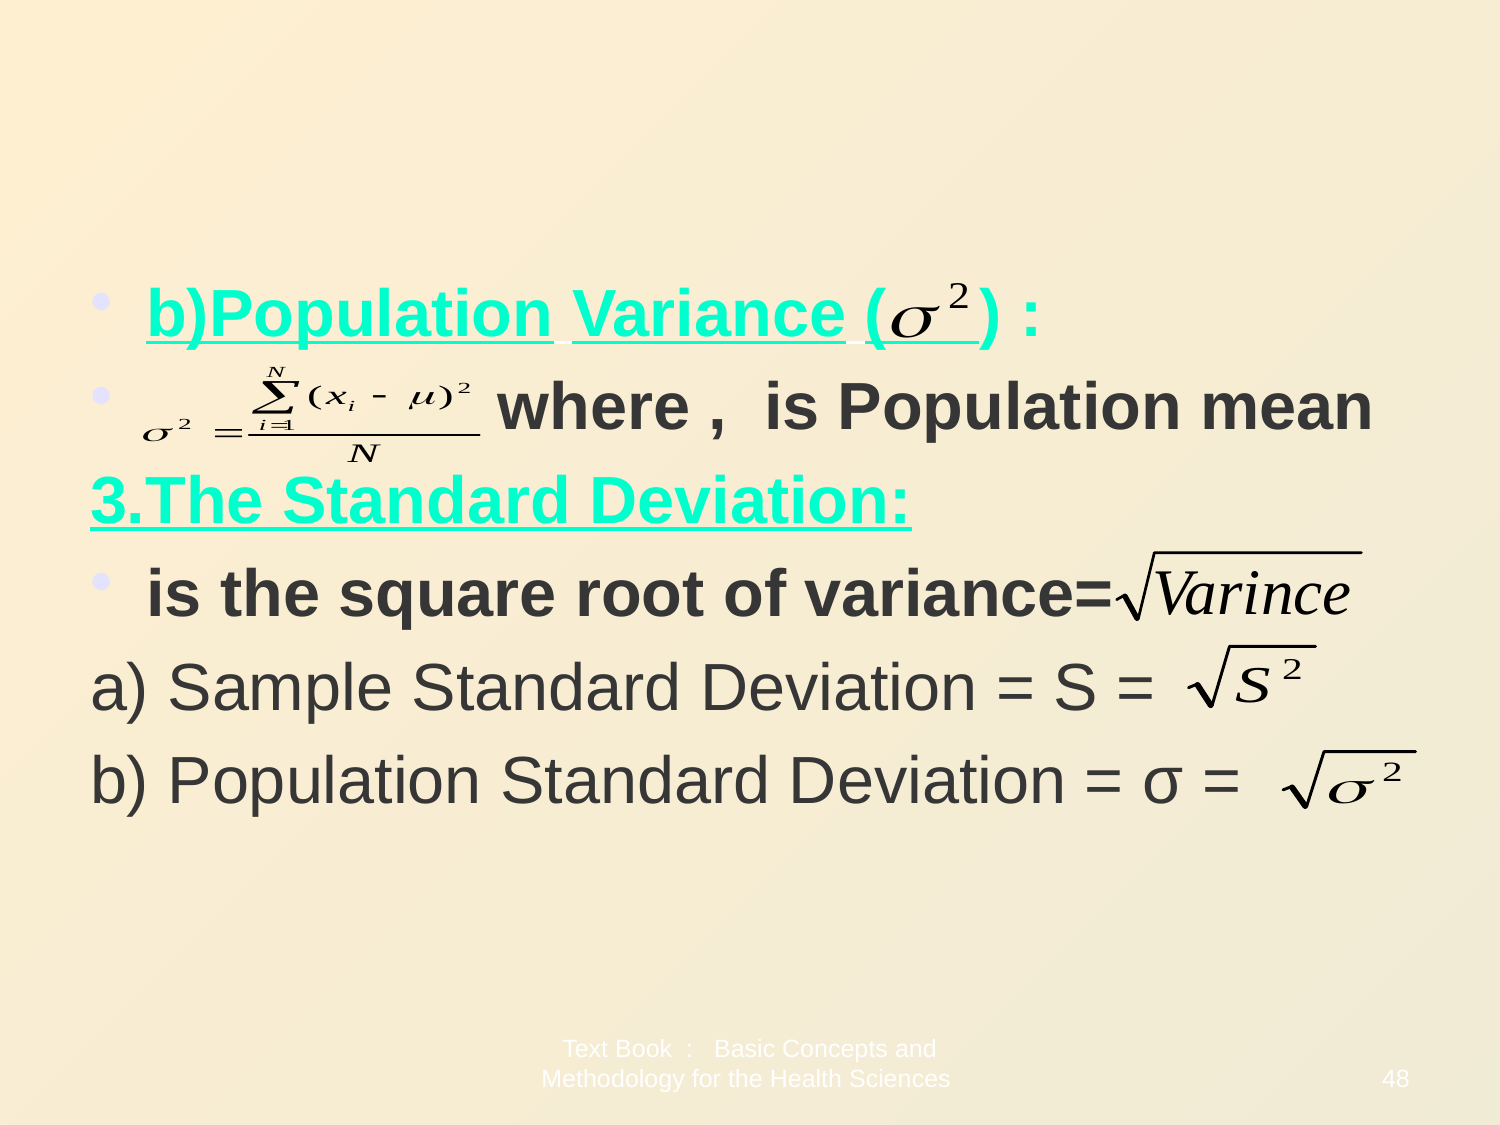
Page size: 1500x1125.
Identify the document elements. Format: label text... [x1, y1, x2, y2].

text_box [1269, 739, 1430, 820]
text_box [1174, 632, 1330, 720]
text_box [1104, 538, 1377, 637]
slide_number 48 [1074, 1024, 1426, 1101]
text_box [879, 266, 987, 354]
list b)Population Variance ( ) : where , is Population mean 3.The Standard Deviation: is the square root of variance= a) Sample Standard Deviation = S = b) Population Standard Deviation = σ = [74, 262, 1426, 1001]
footer Text Book : Basic Concepts and Methodology for the Health Sciences [512, 1024, 988, 1101]
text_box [135, 361, 491, 469]
